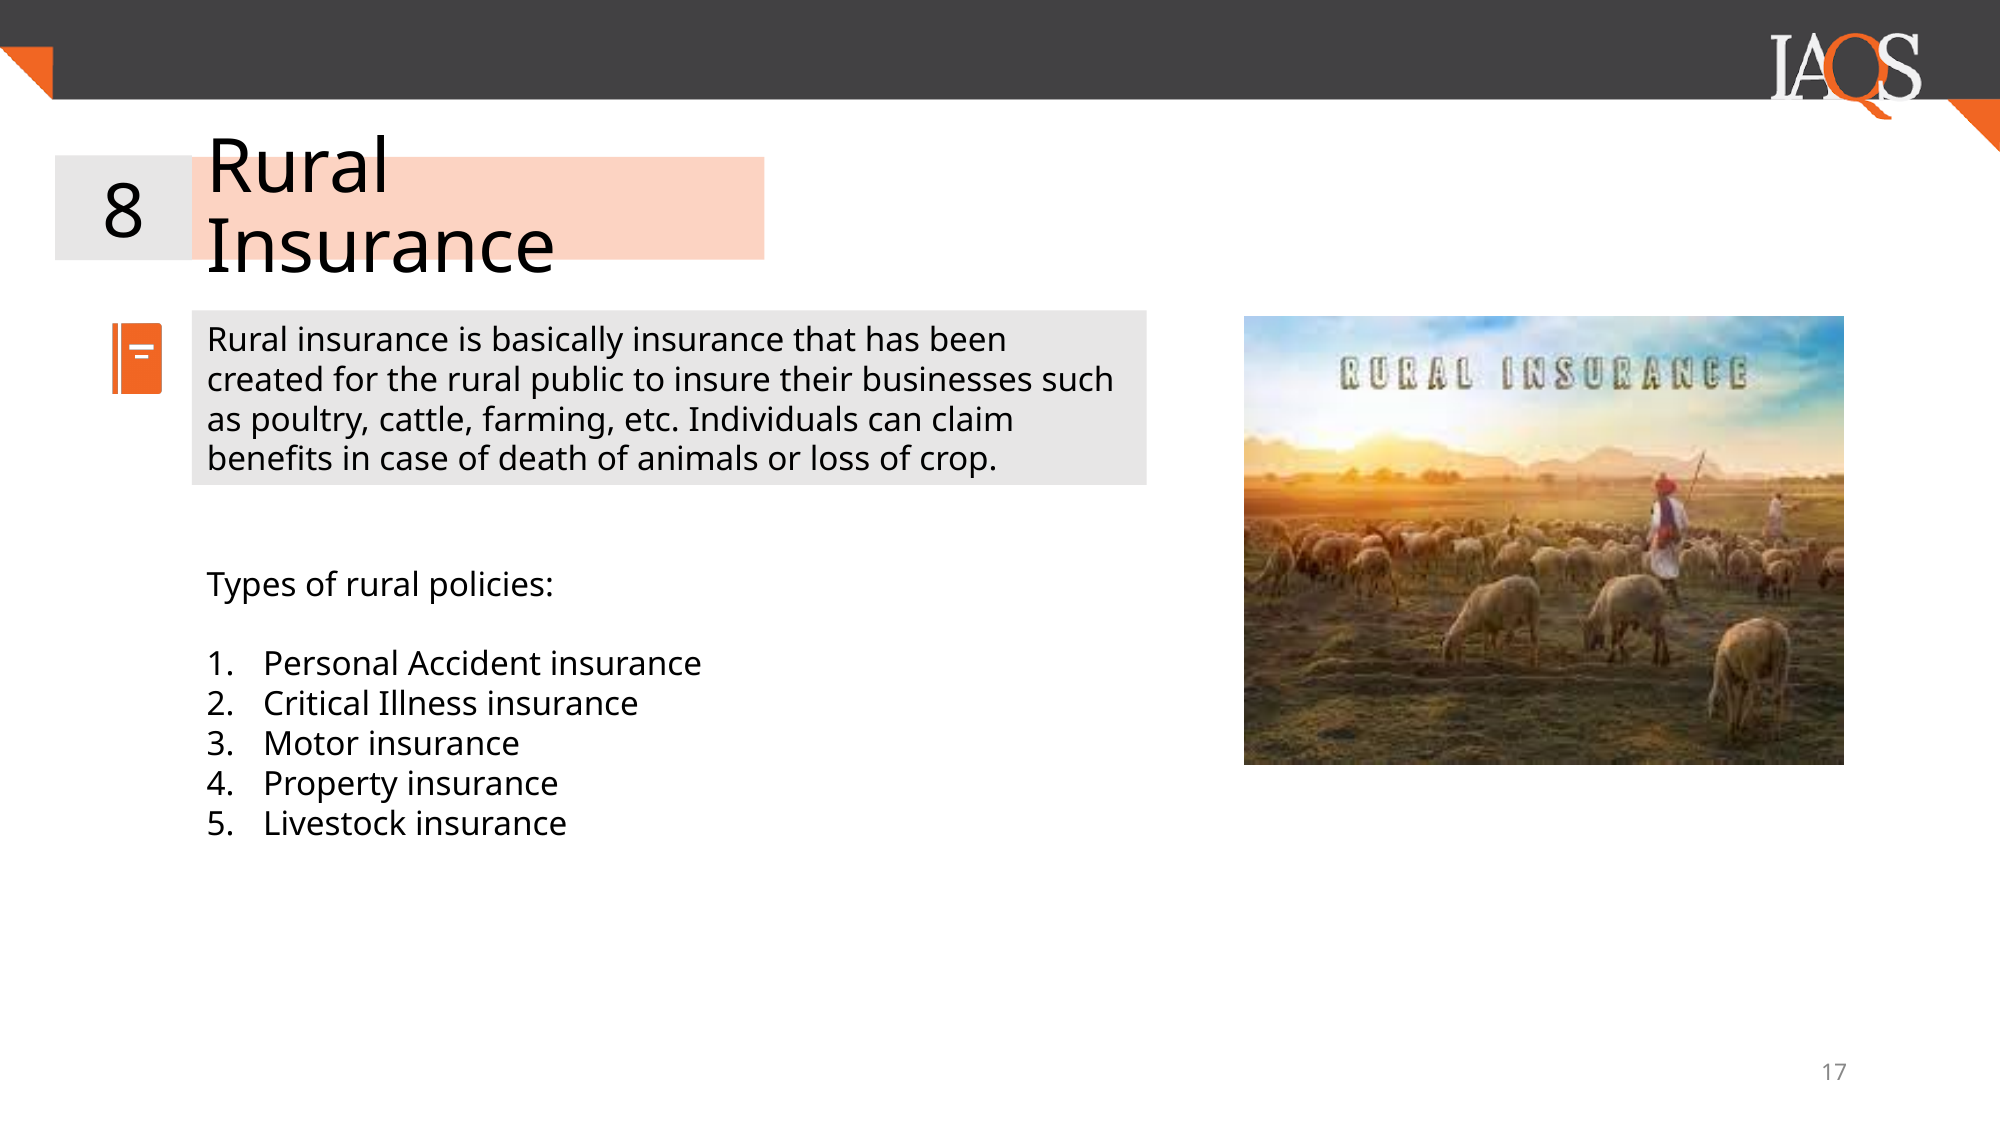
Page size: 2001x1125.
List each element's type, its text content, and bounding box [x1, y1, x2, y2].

text_box Types of rural policies: Personal Accident insurance Critical Illness insurance Motor insurance Property insurance Livestock insurance [191, 555, 1026, 850]
text_box 8 [55, 155, 192, 261]
picture [0, 0, 2000, 152]
text_box Rural insurance is basically insurance that has been created for the rural public to insure their businesses such as poultry, cattle, farming, etc. Individuals can claim benefits in case of death of animals or loss of crop. [191, 310, 1147, 485]
title Rural Insurance [192, 156, 765, 260]
picture [1243, 315, 1844, 766]
picture [94, 316, 179, 401]
slide_number ‹#› [1412, 1042, 1863, 1103]
